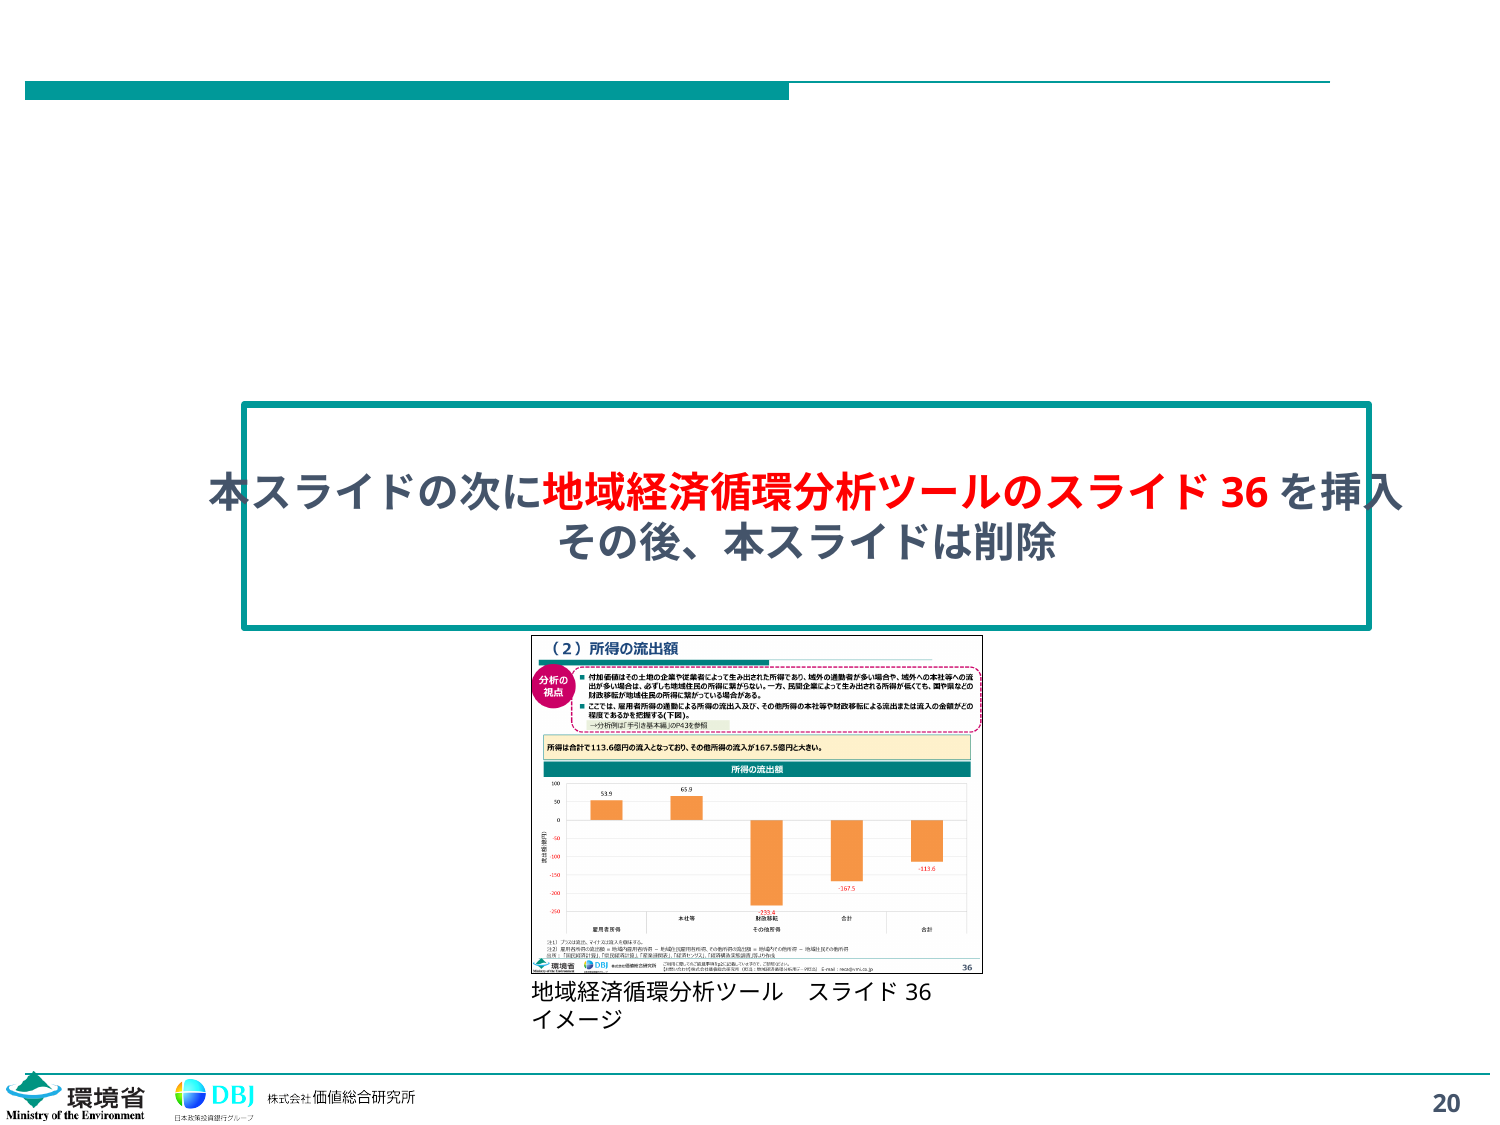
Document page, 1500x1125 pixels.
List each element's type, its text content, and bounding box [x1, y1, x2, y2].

picture [2, 1071, 148, 1125]
slide_number 20 [1393, 1079, 1500, 1122]
text_box 地域経済循環分析ツール スライド36 イメージ [517, 970, 983, 1041]
picture [531, 635, 984, 974]
text_box 本スライドの次に地域経済循環分析ツールのスライド36を挿入 その後、本スライドは削除 [244, 404, 1369, 628]
picture [171, 1075, 419, 1125]
